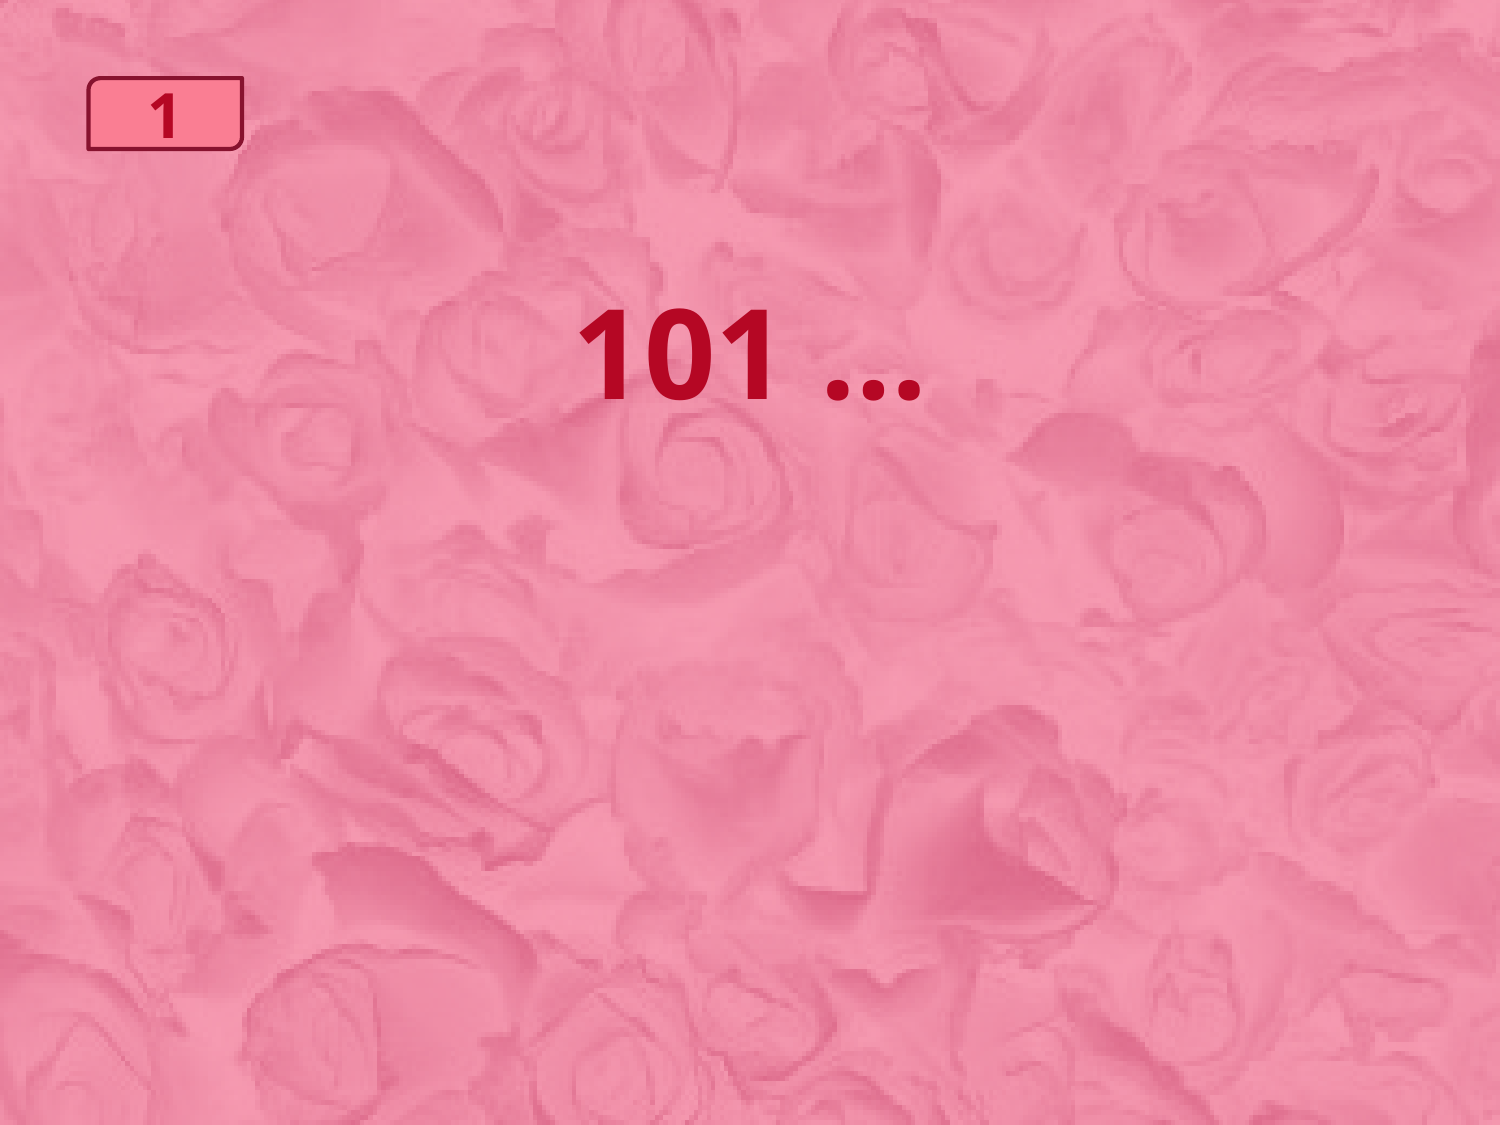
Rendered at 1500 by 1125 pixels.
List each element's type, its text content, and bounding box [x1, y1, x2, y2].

text_box 1 [86, 76, 245, 152]
text_box 101 … [123, 267, 1376, 432]
